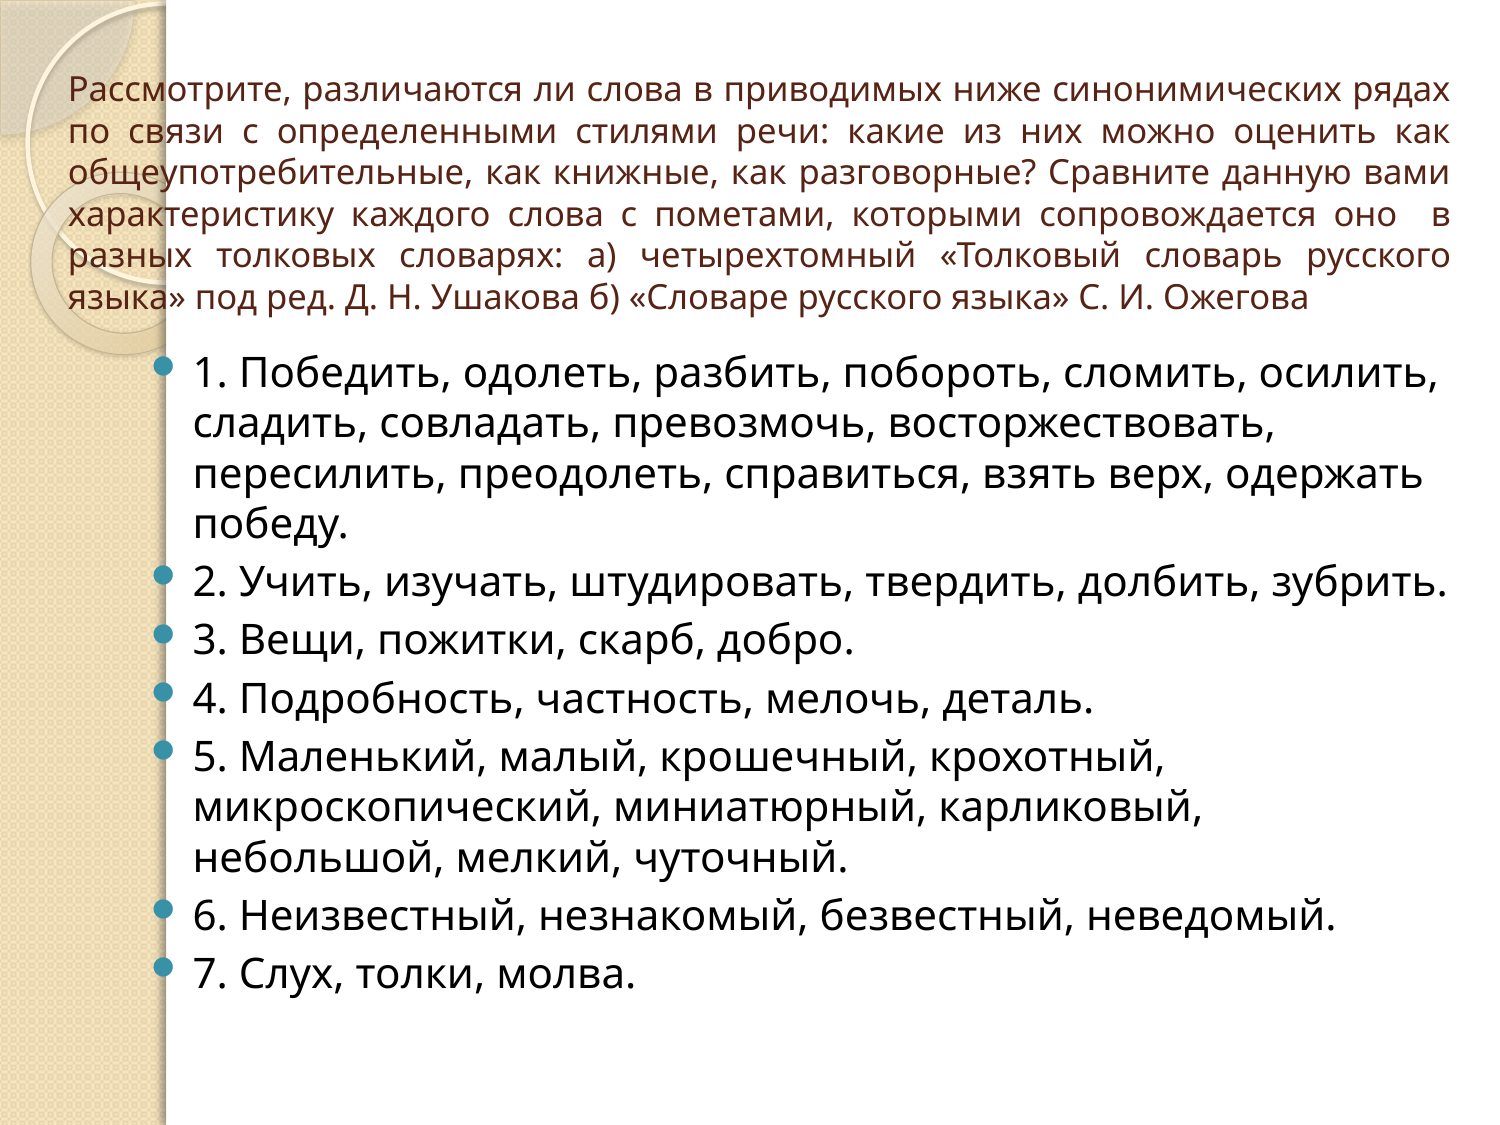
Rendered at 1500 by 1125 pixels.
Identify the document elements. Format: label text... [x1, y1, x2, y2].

list 1. Победить, одолеть, разбить, побороть, сломить, осилить, сладить, совладать, превозмочь, восторжествовать, пересилить, преодолеть, справиться, взять верх, одержать победу. 2. Учить, изучать, штудировать, твердить, долбить, зубрить. 3. Вещи, пожитки, скарб, добро. 4. Подробность, частность, мелочь, деталь. 5. Маленький, малый, крошечный, крохотный, микроскопический, миниатюрный, карликовый, небольшой, мелкий, чуточный. 6. Неизвестный, незнакомый, безвестный, неведомый. 7. Слух, толки, молва. [123, 338, 1466, 1025]
title Рассмотрите, различаются ли слова в приводимых ниже синонимических рядах по связи с определенными стилями речи: какие из них можно оценить как общеупотребительные, как книжные, как разговорные? Сравните данную вами характеристику каждого слова с пометами, которыми сопровождается оно в разных толковых словарях: а) четырехтомный «Толковый словарь русского языка» под ред. Д. Н. Ушакова б) «Словаре русского языка» С. И. Ожегова [53, 45, 1466, 339]
